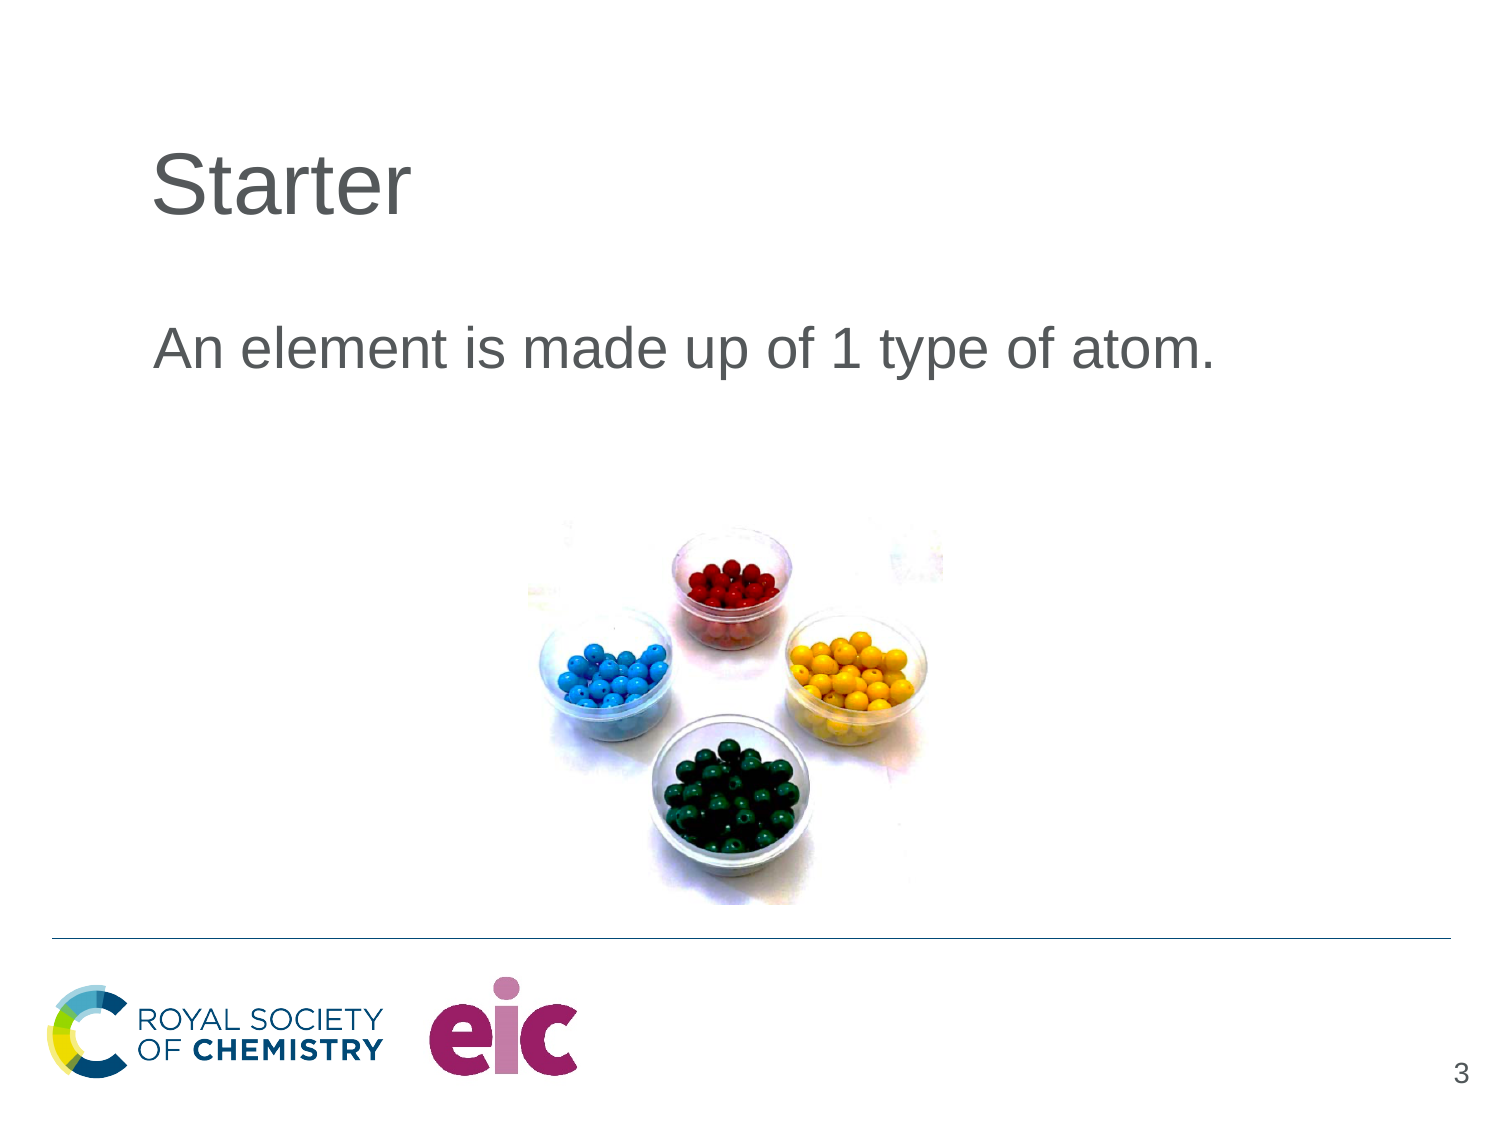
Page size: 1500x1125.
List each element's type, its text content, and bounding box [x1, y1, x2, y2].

list 3 [1423, 1046, 1500, 1125]
picture [501, 467, 950, 906]
list Starter [135, 119, 1282, 297]
list An element is made up of 1 type of atom. [138, 302, 1282, 988]
picture [0, 938, 583, 1125]
